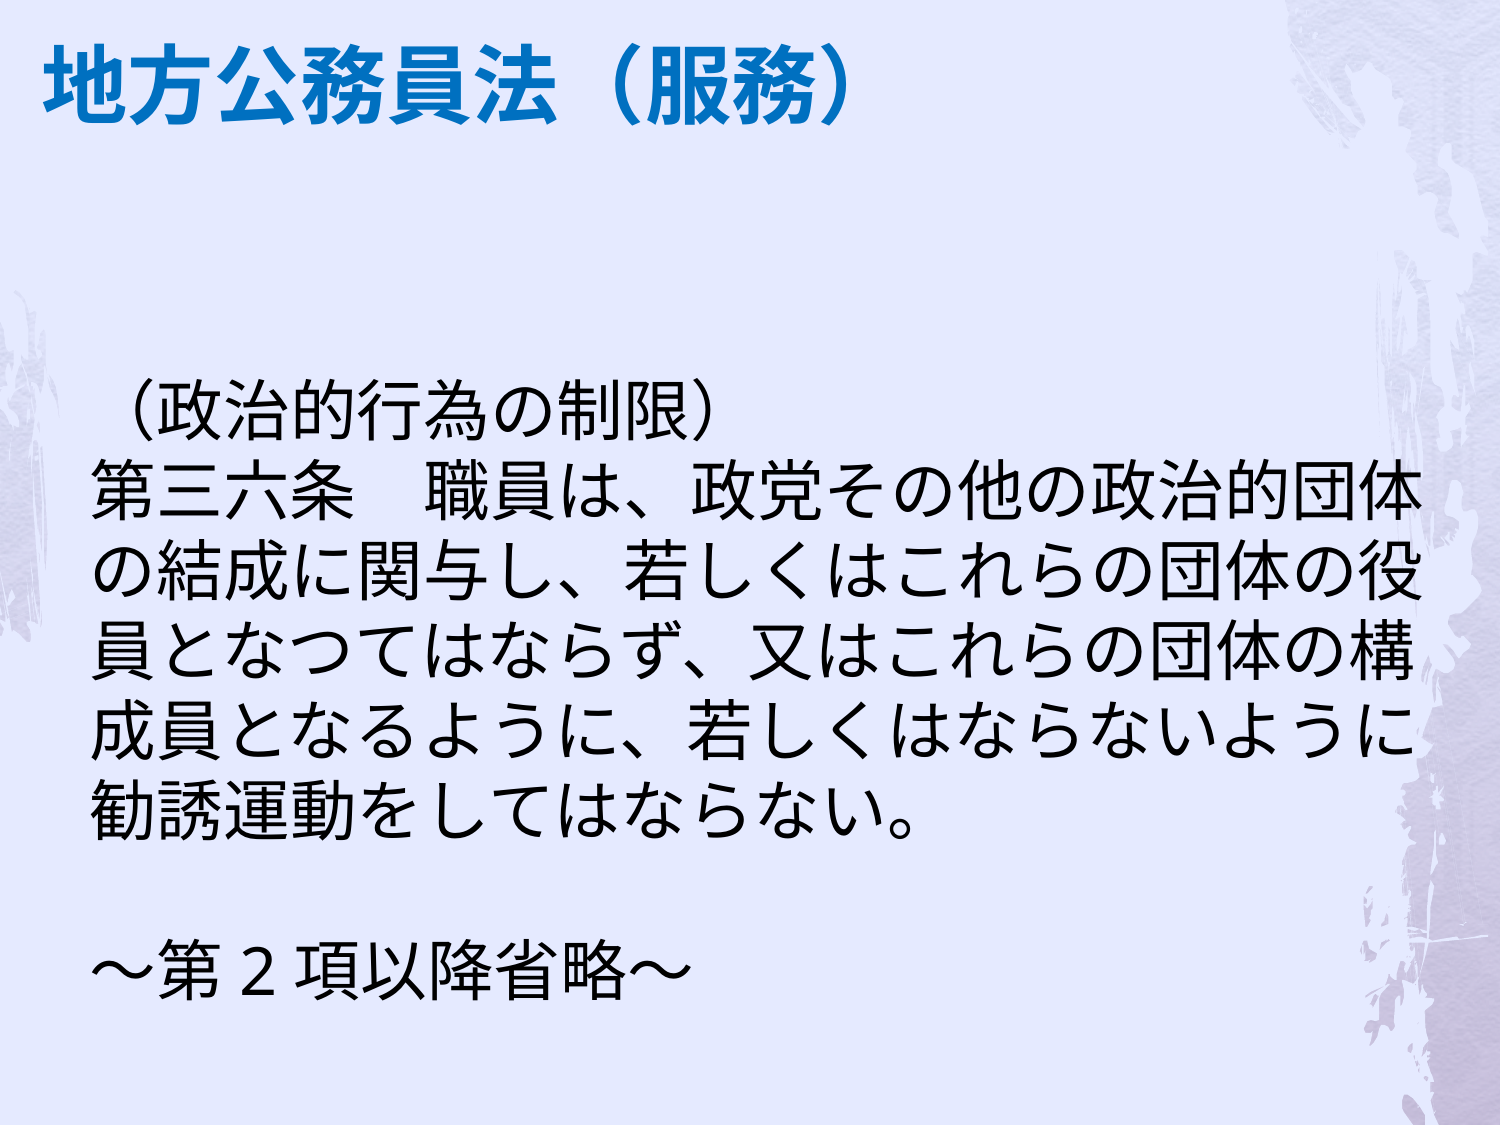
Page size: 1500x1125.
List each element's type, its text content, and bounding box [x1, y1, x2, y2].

text_box （政治的行為の制限） 第三六条 職員は、政党その他の政治的団体の結成に関与し、若しくはこれらの団体の役員となつてはならず、又はこれらの団体の構成員となるように、若しくはならないように勧誘運動をしてはならない。 ～第2項以降省略～ [75, 361, 1447, 1017]
text_box 地方公務員法（服務） [41, 30, 1392, 135]
